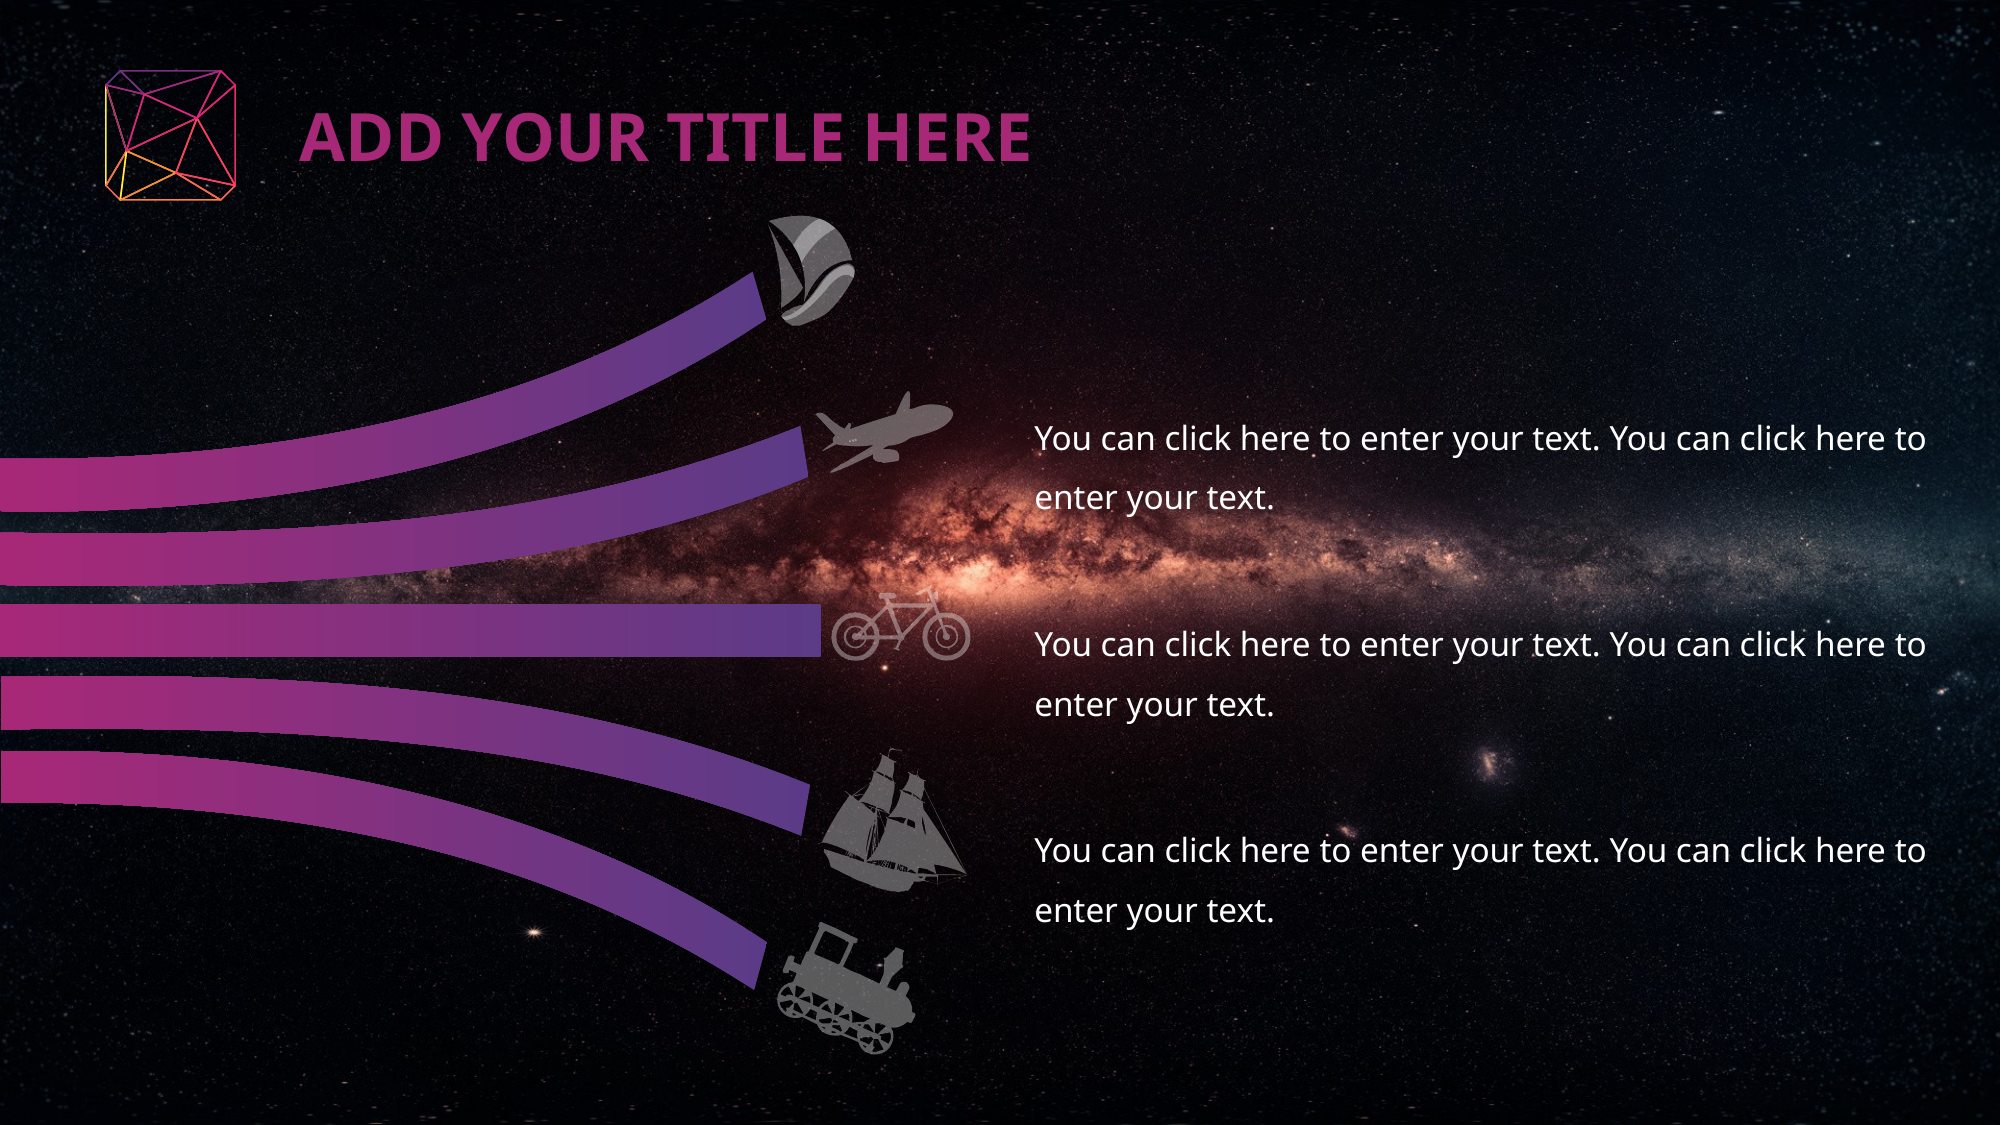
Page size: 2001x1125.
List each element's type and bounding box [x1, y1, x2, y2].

picture [0, 0, 2000, 1125]
text_box [105, 70, 1354, 200]
